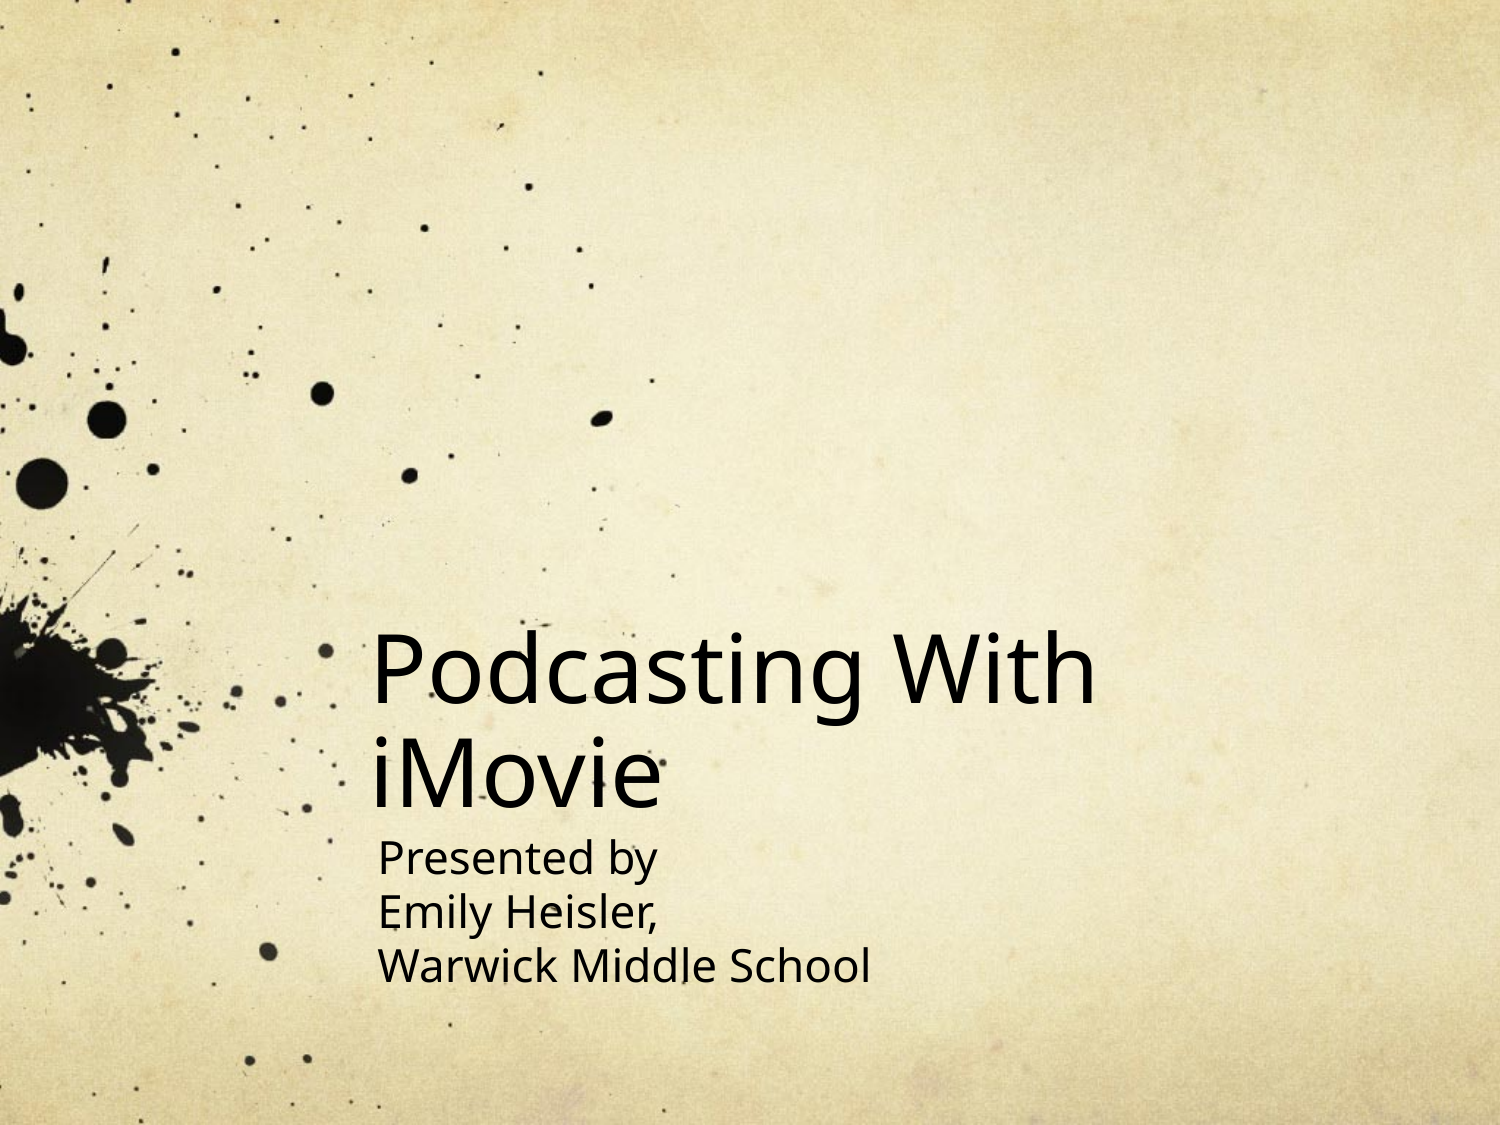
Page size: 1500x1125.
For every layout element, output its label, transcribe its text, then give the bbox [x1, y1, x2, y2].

picture [0, 0, 1500, 1125]
title Podcasting With iMovie [362, 512, 1425, 827]
subtitle Presented by Emily Heisler, Warwick Middle School [362, 829, 1425, 1023]
